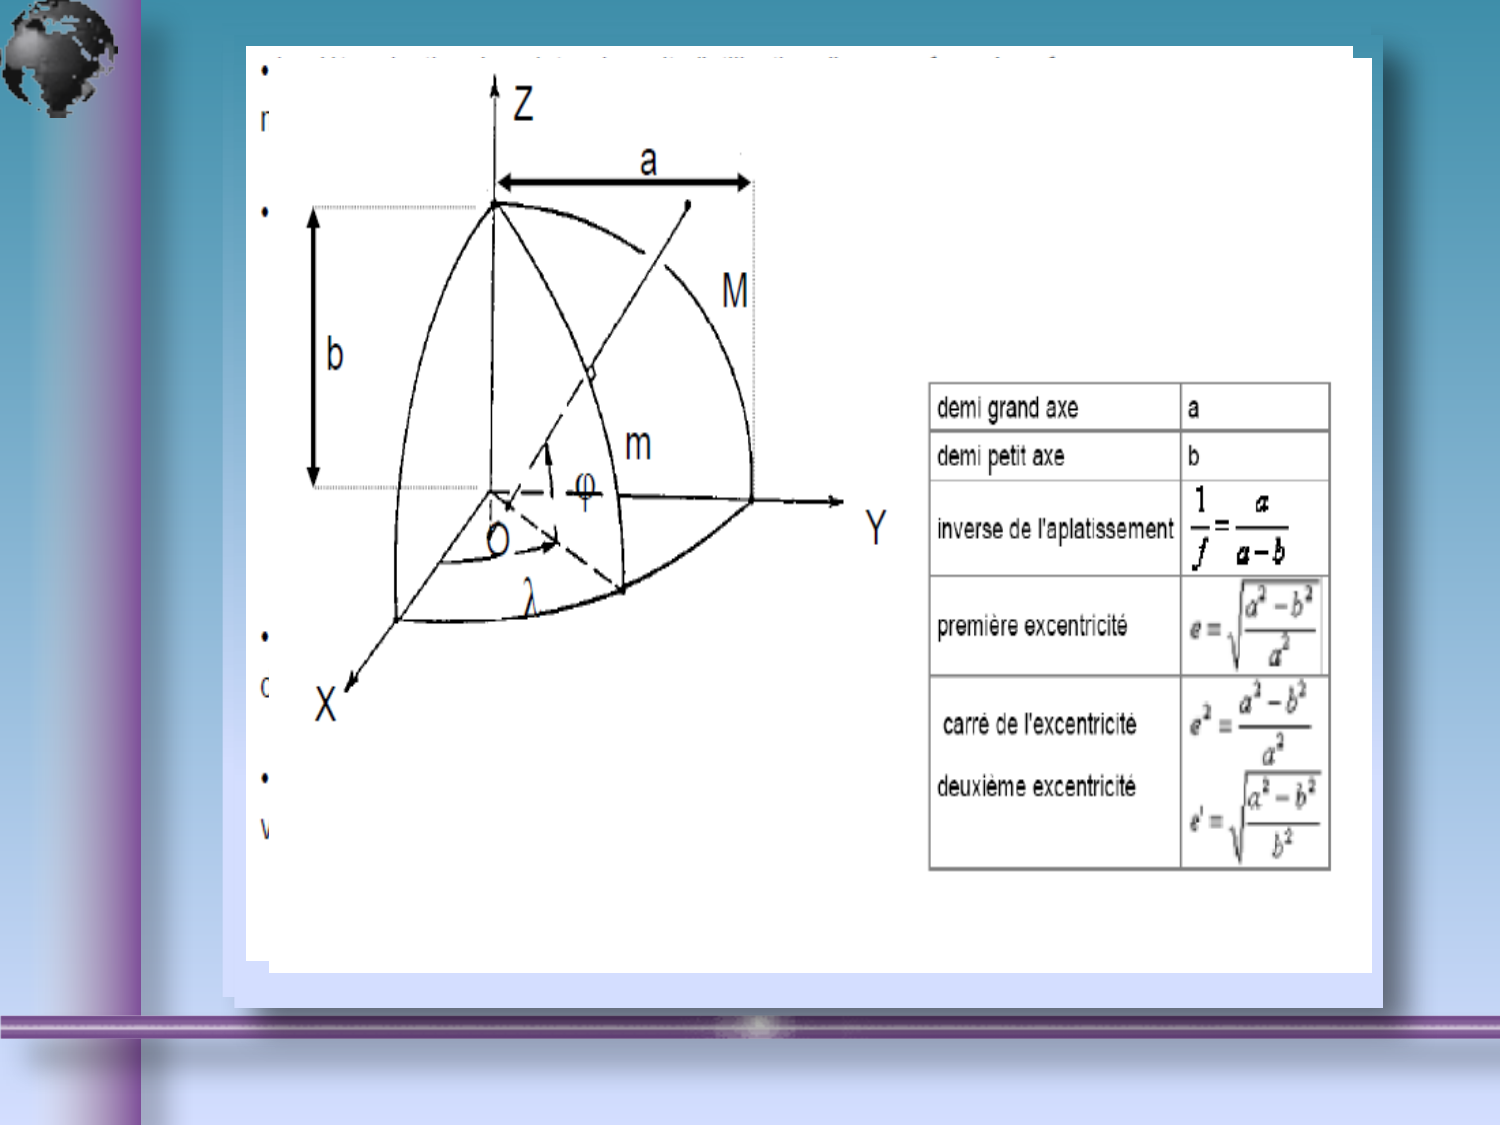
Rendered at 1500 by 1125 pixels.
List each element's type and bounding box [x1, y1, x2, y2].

picture [222, 23, 1384, 1008]
